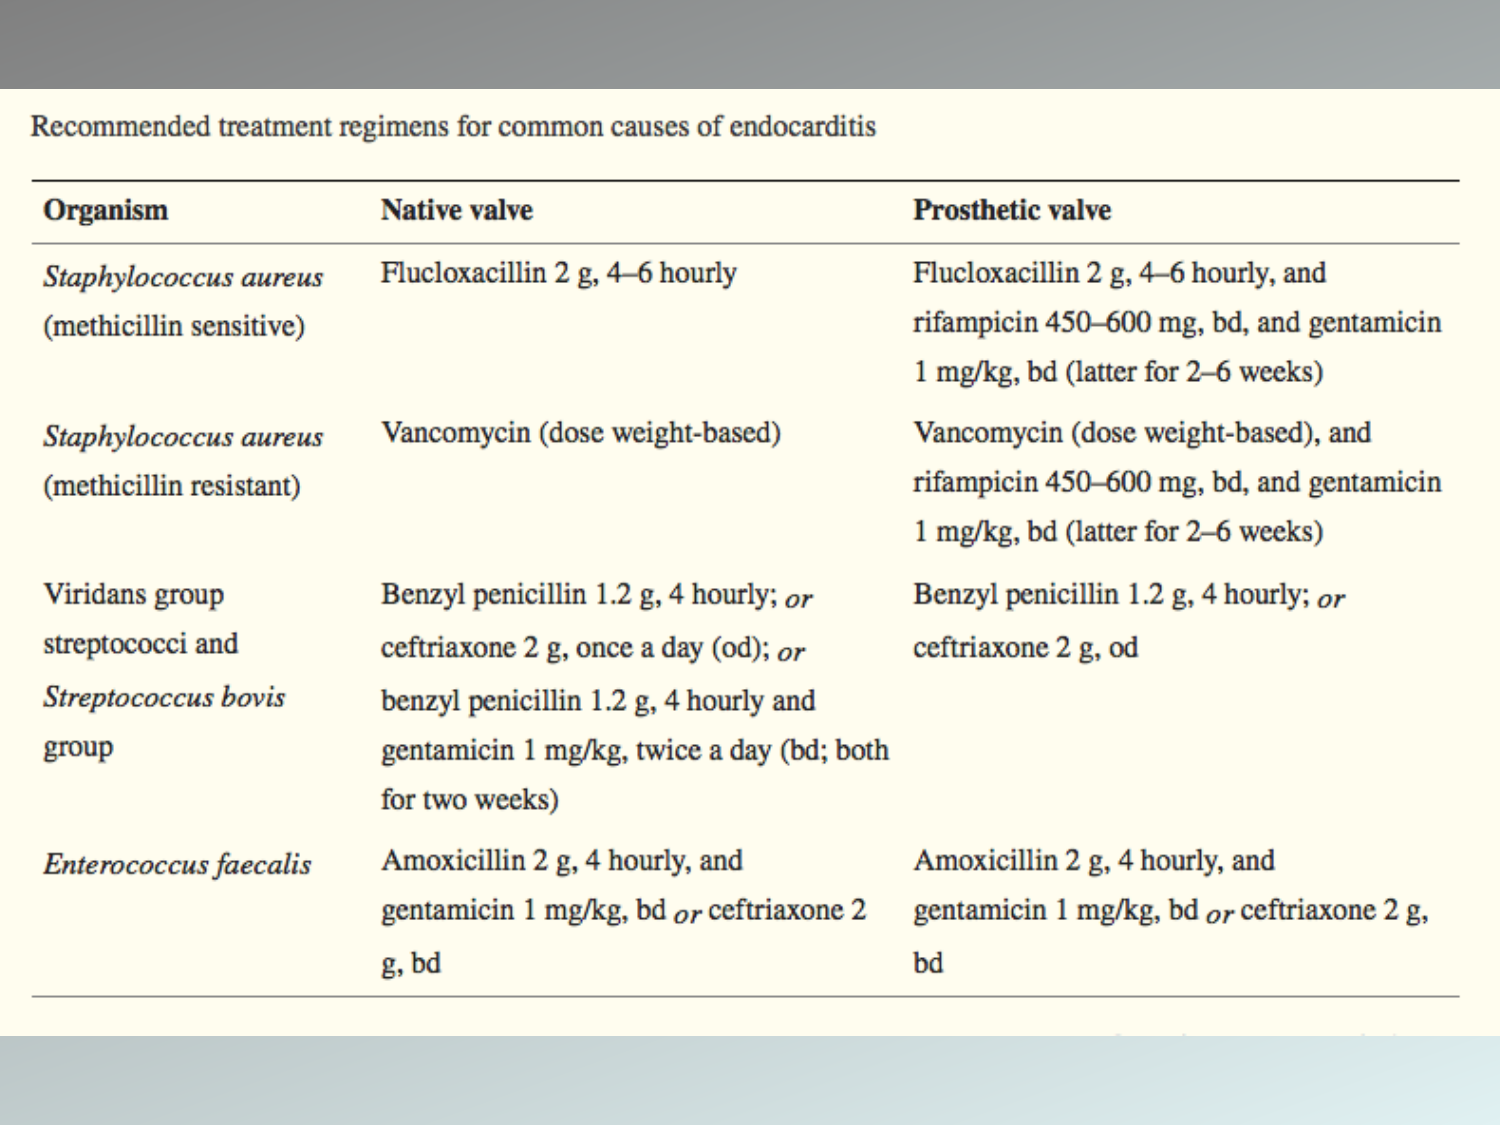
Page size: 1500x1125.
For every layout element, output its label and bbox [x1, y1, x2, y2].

picture [0, 89, 1500, 1036]
